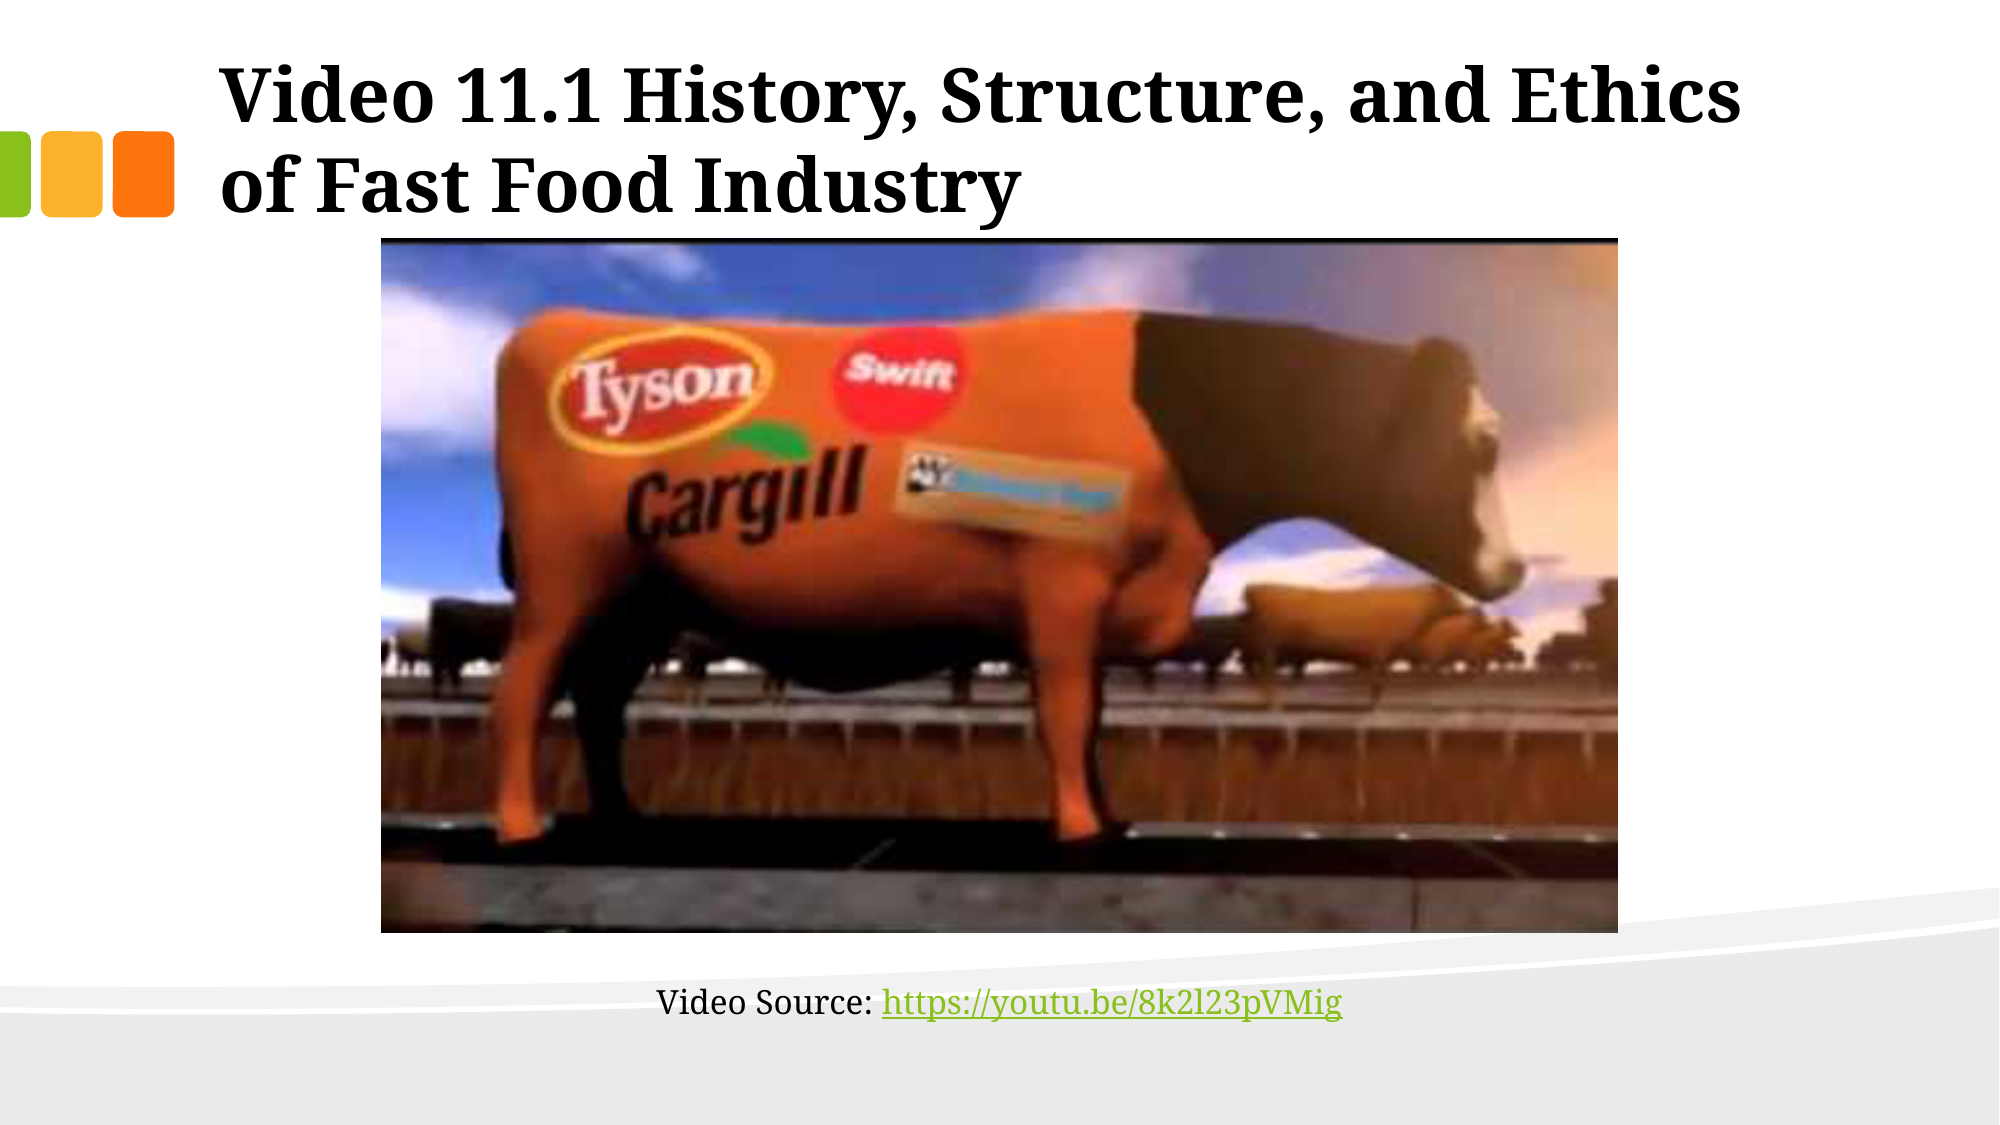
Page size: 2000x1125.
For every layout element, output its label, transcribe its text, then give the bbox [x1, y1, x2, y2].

title Video 11.1 History, Structure, and Ethics of Fast Food Industry [199, 24, 1800, 238]
list Video Source: https://youtu.be/8k2l23pVMig [199, 262, 1800, 1050]
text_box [380, 237, 1619, 934]
